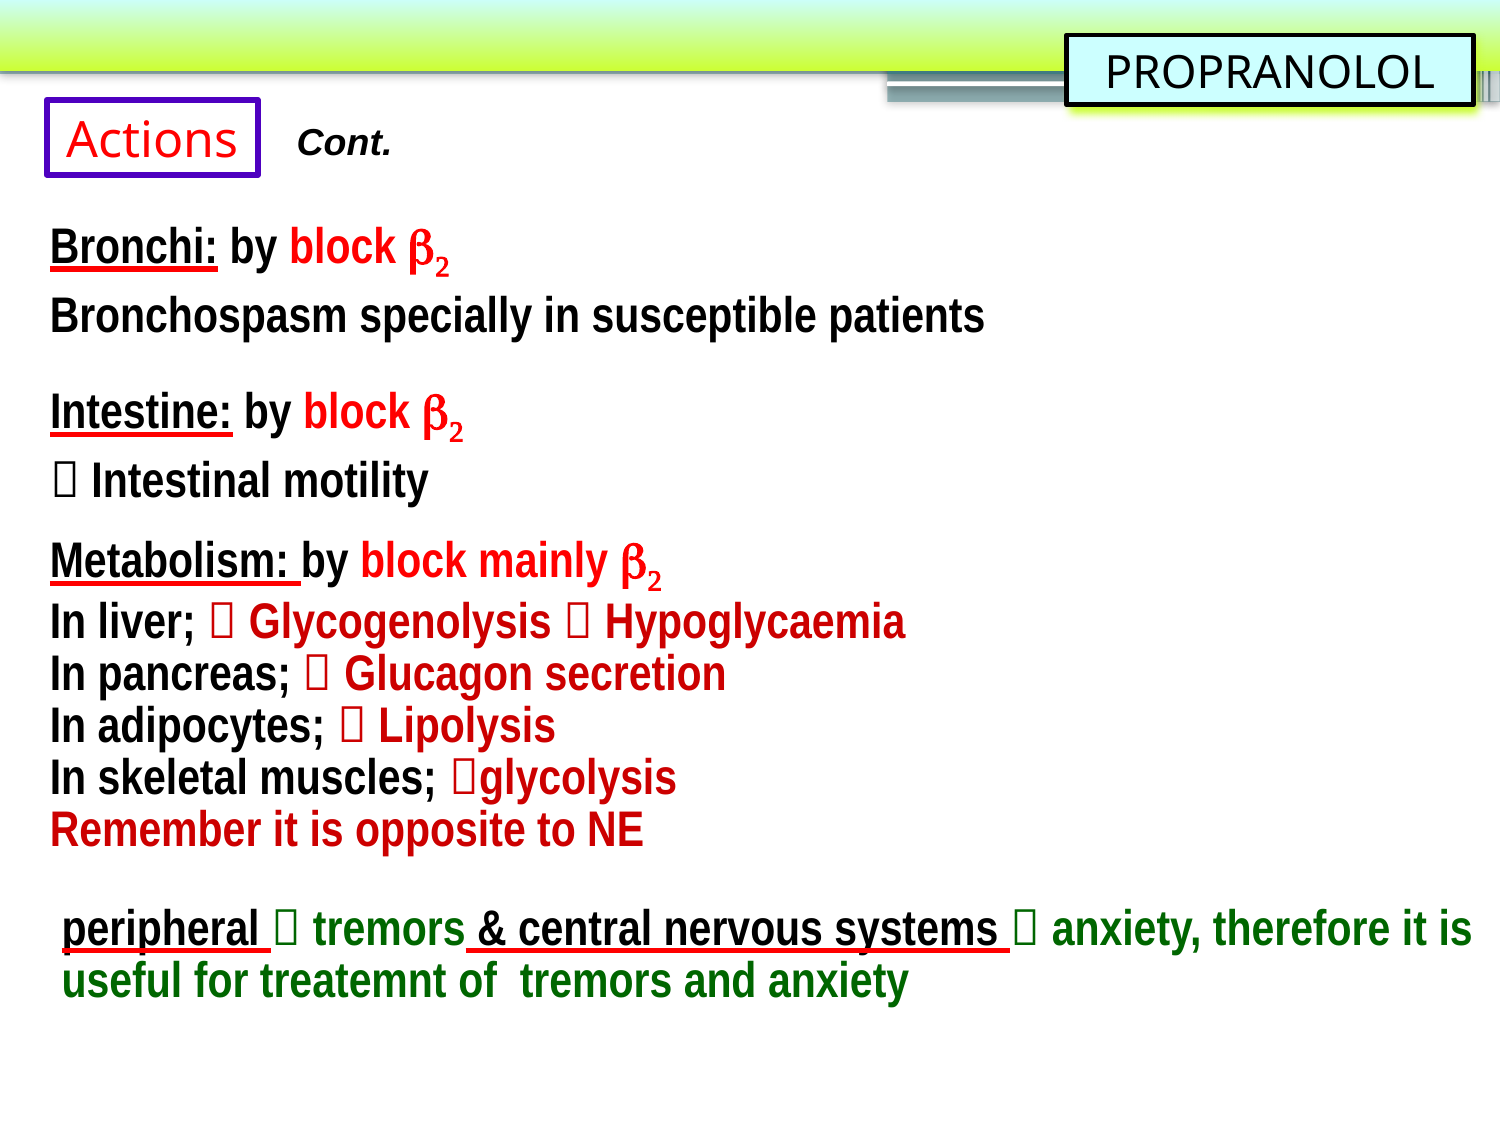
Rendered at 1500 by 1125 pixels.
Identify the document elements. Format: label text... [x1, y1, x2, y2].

text_box Metabolism: by block mainly b2 In liver;  Glycogenolysis  Hypoglycaemia In pancreas;  Glucagon secretion In adipocytes;  Lipolysis In skeletal muscles; glycolysis Remember it is opposite to NE [35, 536, 1489, 864]
text_box Bronchi: by block b2 Bronchospasm specially in susceptible patients [35, 206, 1043, 350]
text_box peripheral  tremors & central nervous systems  anxiety, therefore it is useful for treatemnt of tremors and anxiety [46, 843, 1500, 1015]
text_box Cont. [281, 110, 408, 171]
text_box PROPRANOLOL [1066, 35, 1474, 105]
text_box Actions [46, 99, 258, 175]
text_box [0, 0, 1500, 72]
text_box Intestine: by block b2  Intestinal motility [35, 371, 914, 515]
